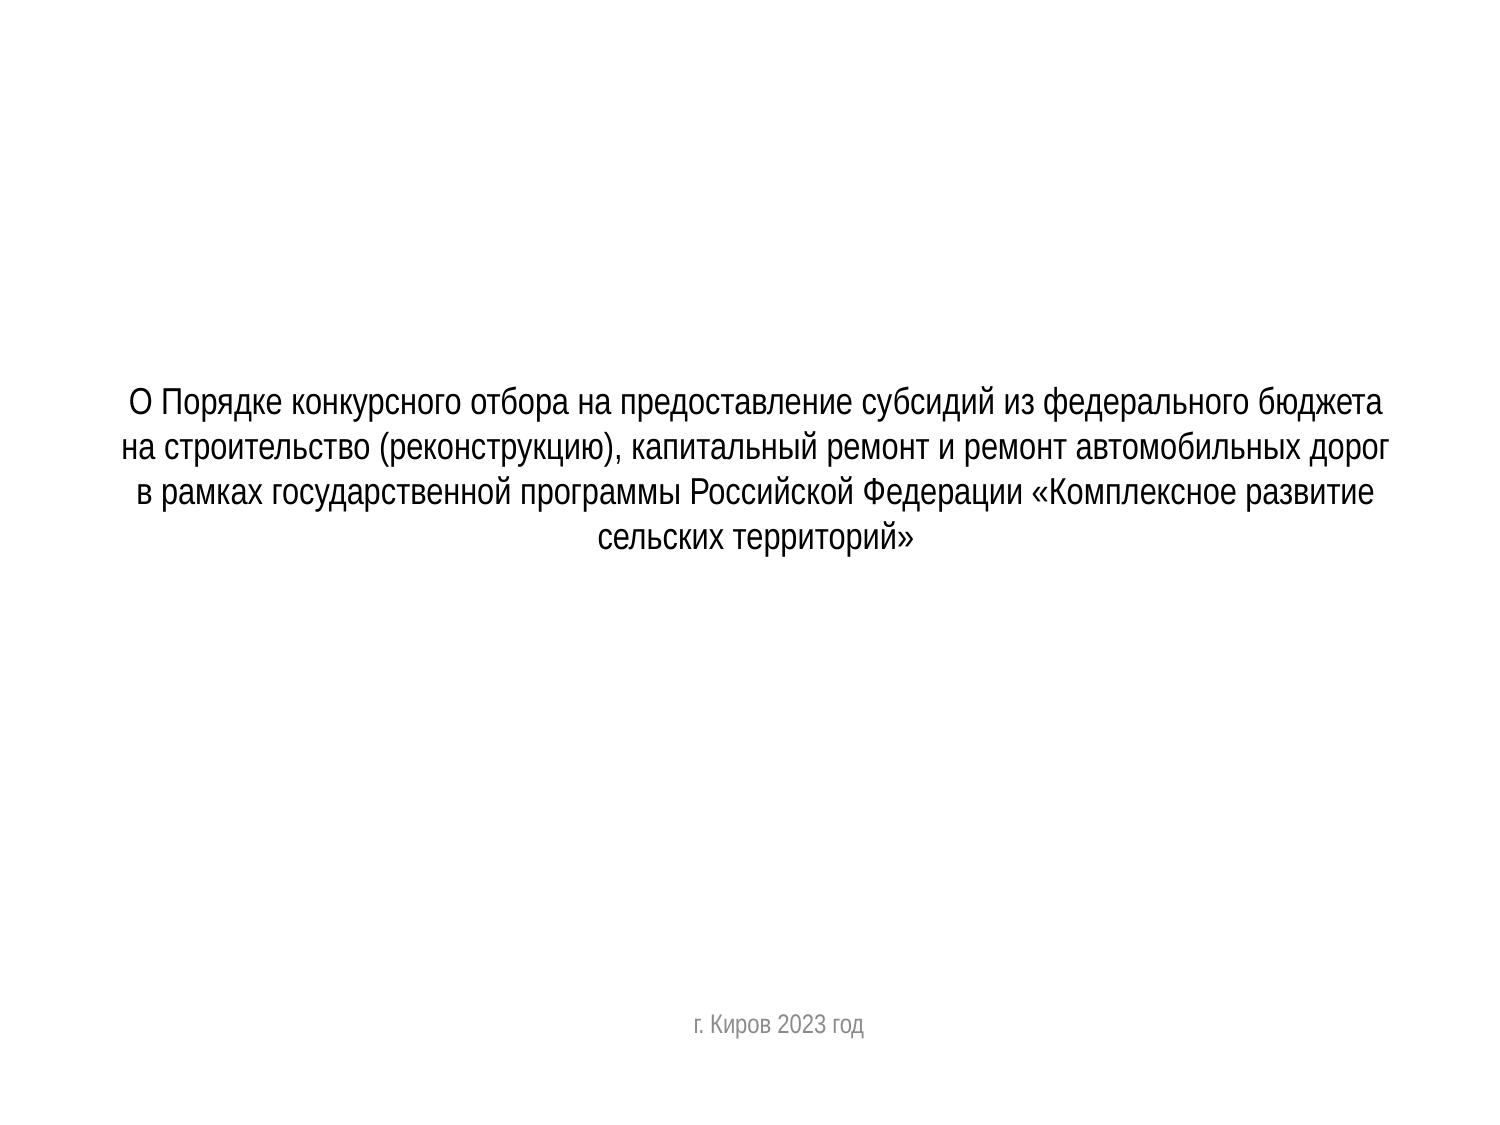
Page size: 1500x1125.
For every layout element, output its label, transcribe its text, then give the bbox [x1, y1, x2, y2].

title О Порядке конкурсного отбора на предоставление субсидий из федерального бюджета на строительство (реконструкцию), капитальный ремонт и ремонт автомобильных дорог в рамках государственной программы Российской Федерации «Комплексное развитие сельских территорий» [100, 208, 1412, 681]
text_box г. Киров 2023 год [253, 999, 1304, 1047]
